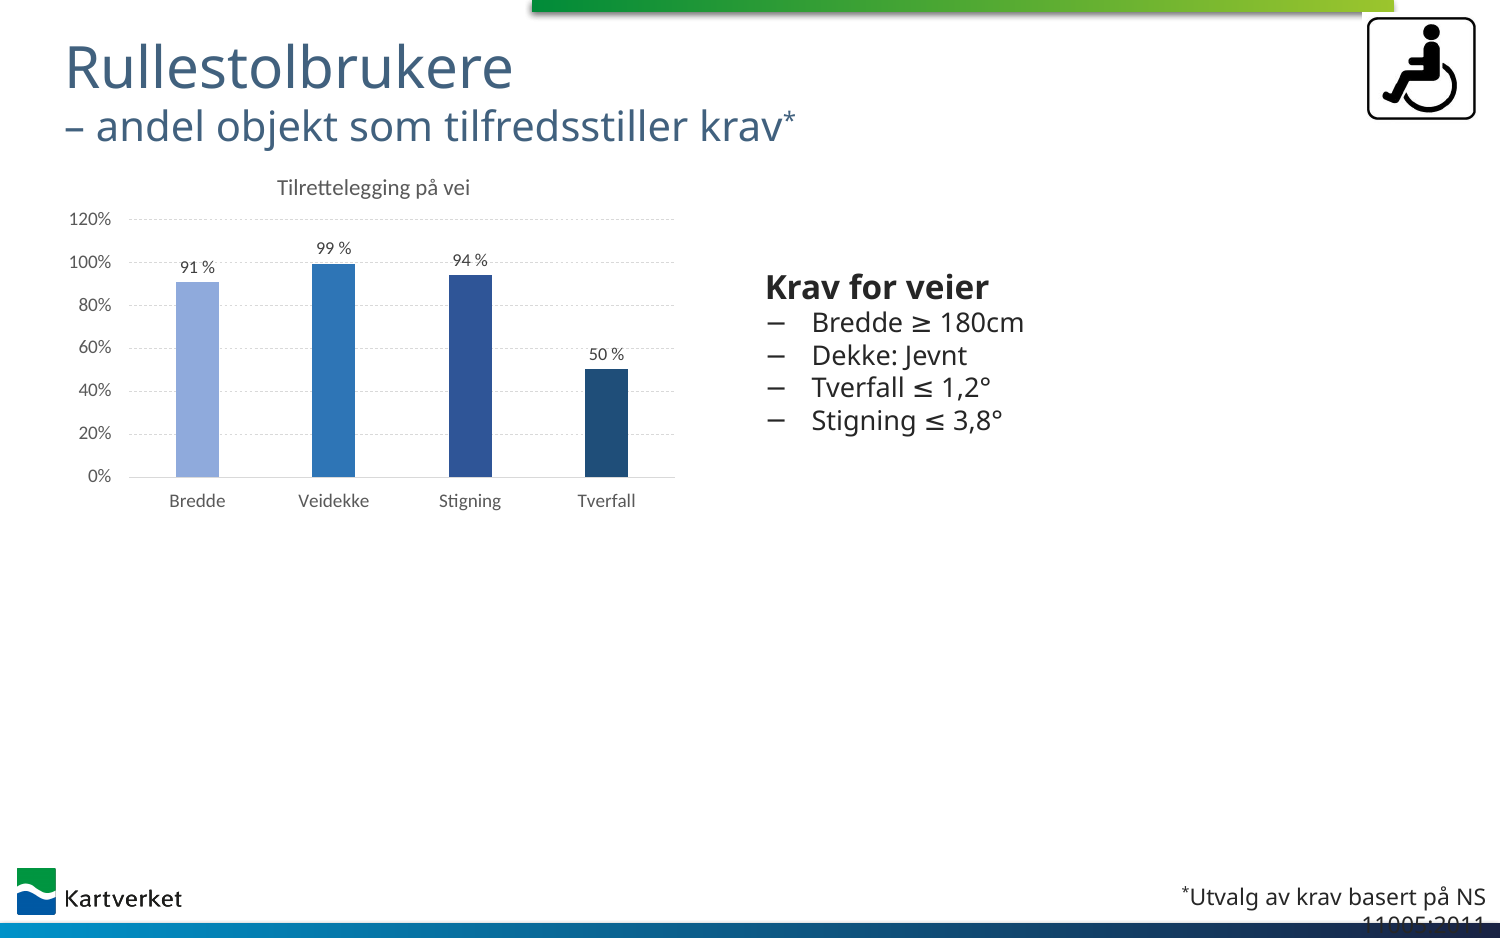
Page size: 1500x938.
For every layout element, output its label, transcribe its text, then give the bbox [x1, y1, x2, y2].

picture [62, 166, 686, 519]
text_box Krav for veier Bredde ≥ 180cm Dekke: Jevnt Tverfall ≤ 1,2° Stigning ≤ 3,8° [750, 258, 1234, 444]
text_box Rullestolbrukere – andel objekt som tilfredsstiller krav* [49, 25, 1431, 158]
picture [1362, 12, 1481, 126]
text_box *Utvalg av krav basert på NS 11005:2011 [1068, 873, 1500, 938]
